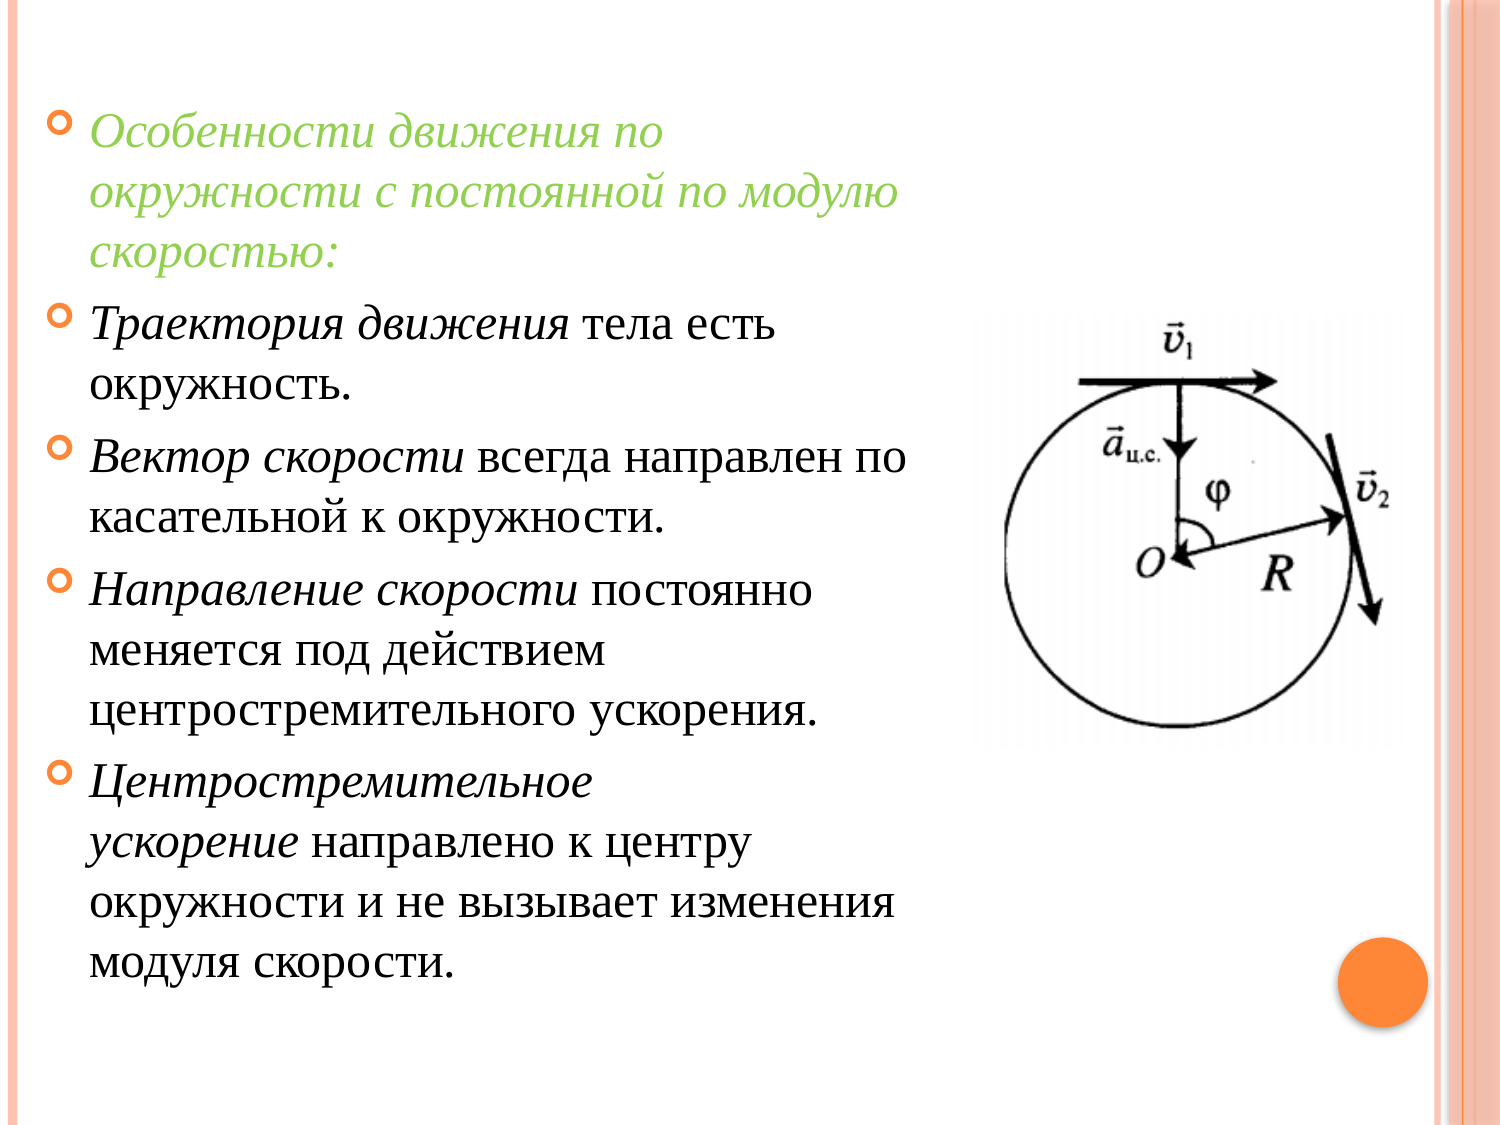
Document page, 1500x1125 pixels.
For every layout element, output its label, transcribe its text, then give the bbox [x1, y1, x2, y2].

list Особенности движения по окружности с постоянной по модулю скоростью: Траектория движения тела есть окружность. Вектор скорости всегда направлен по касательной к окружности. Направление скорости постоянно меняется под действием центростремительного ускорения. Центростремительное ускорение направлено к центру окружности и не вызывает изменения модуля скорости. [29, 90, 963, 1047]
picture [973, 313, 1404, 749]
